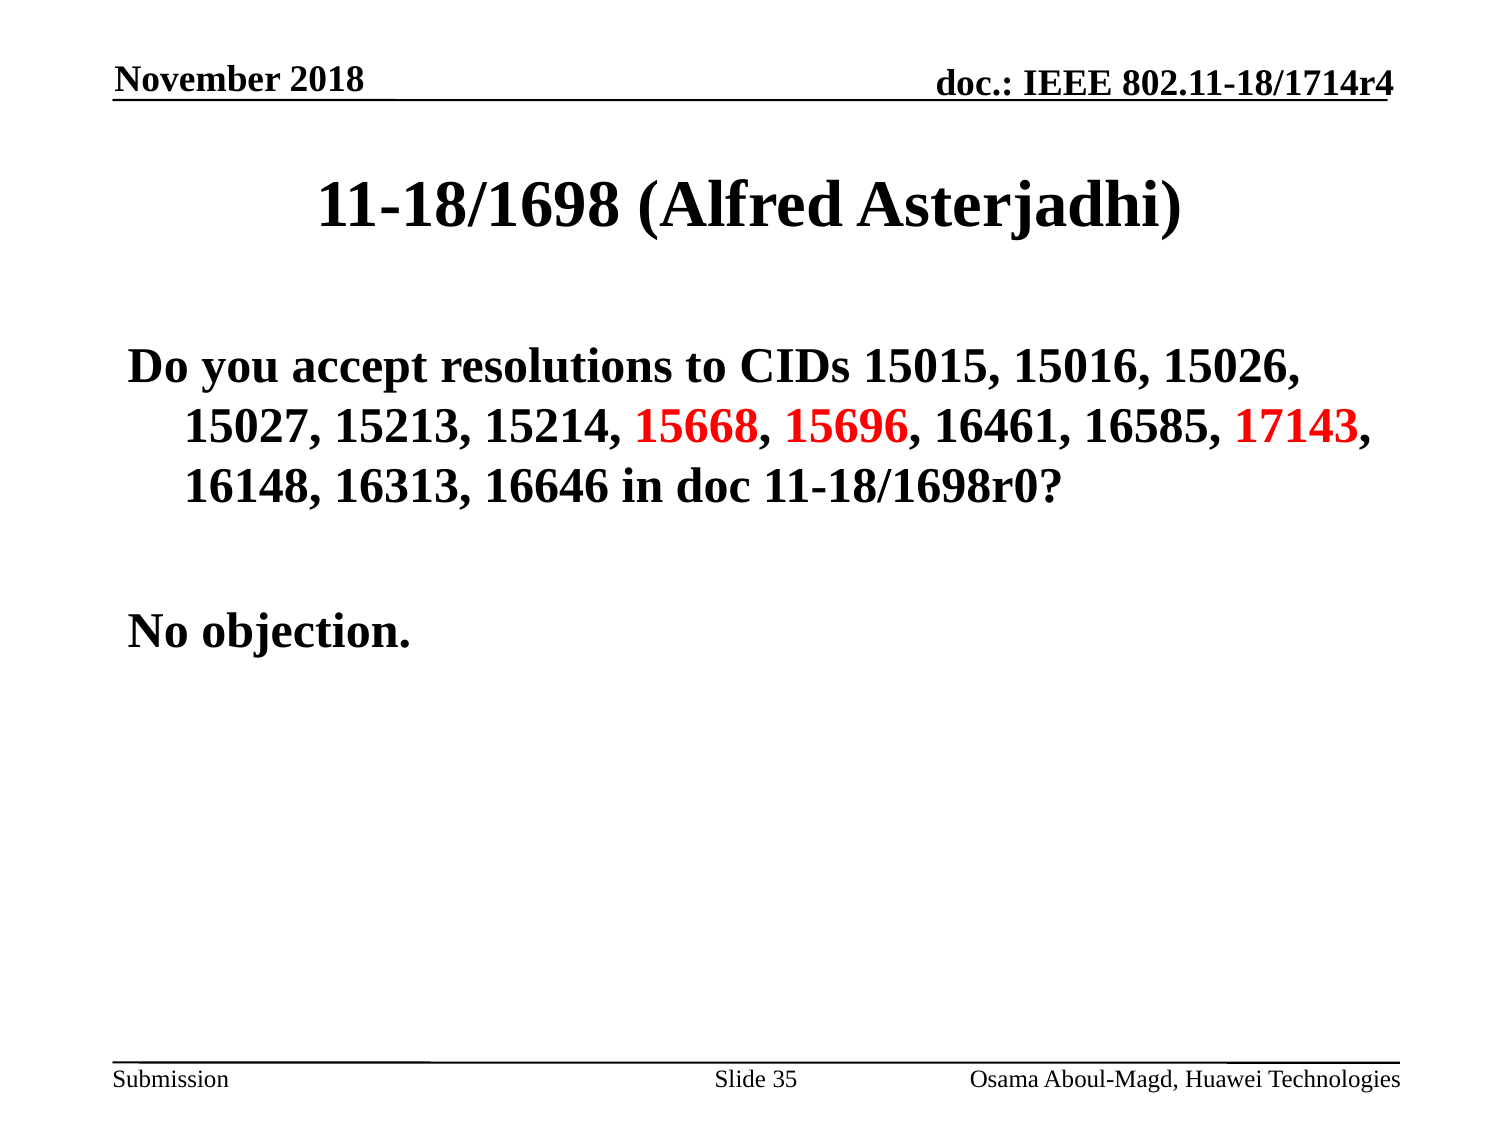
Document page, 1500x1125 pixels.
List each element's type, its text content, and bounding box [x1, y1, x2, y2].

list Do you accept resolutions to CIDs 15015, 15016, 15026, 15027, 15213, 15214, 15668, 15696, 16461, 16585, 17143, 16148, 16313, 16646 in doc 11-18/1698r0? No objection. [112, 324, 1388, 1000]
slide_number Slide 35 [712, 1061, 800, 1123]
title 11-18/1698 (Alfred Asterjadhi) [112, 112, 1388, 288]
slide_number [114, 54, 423, 100]
footer Osama Aboul-Magd, Huawei Technologies [878, 1061, 1402, 1093]
